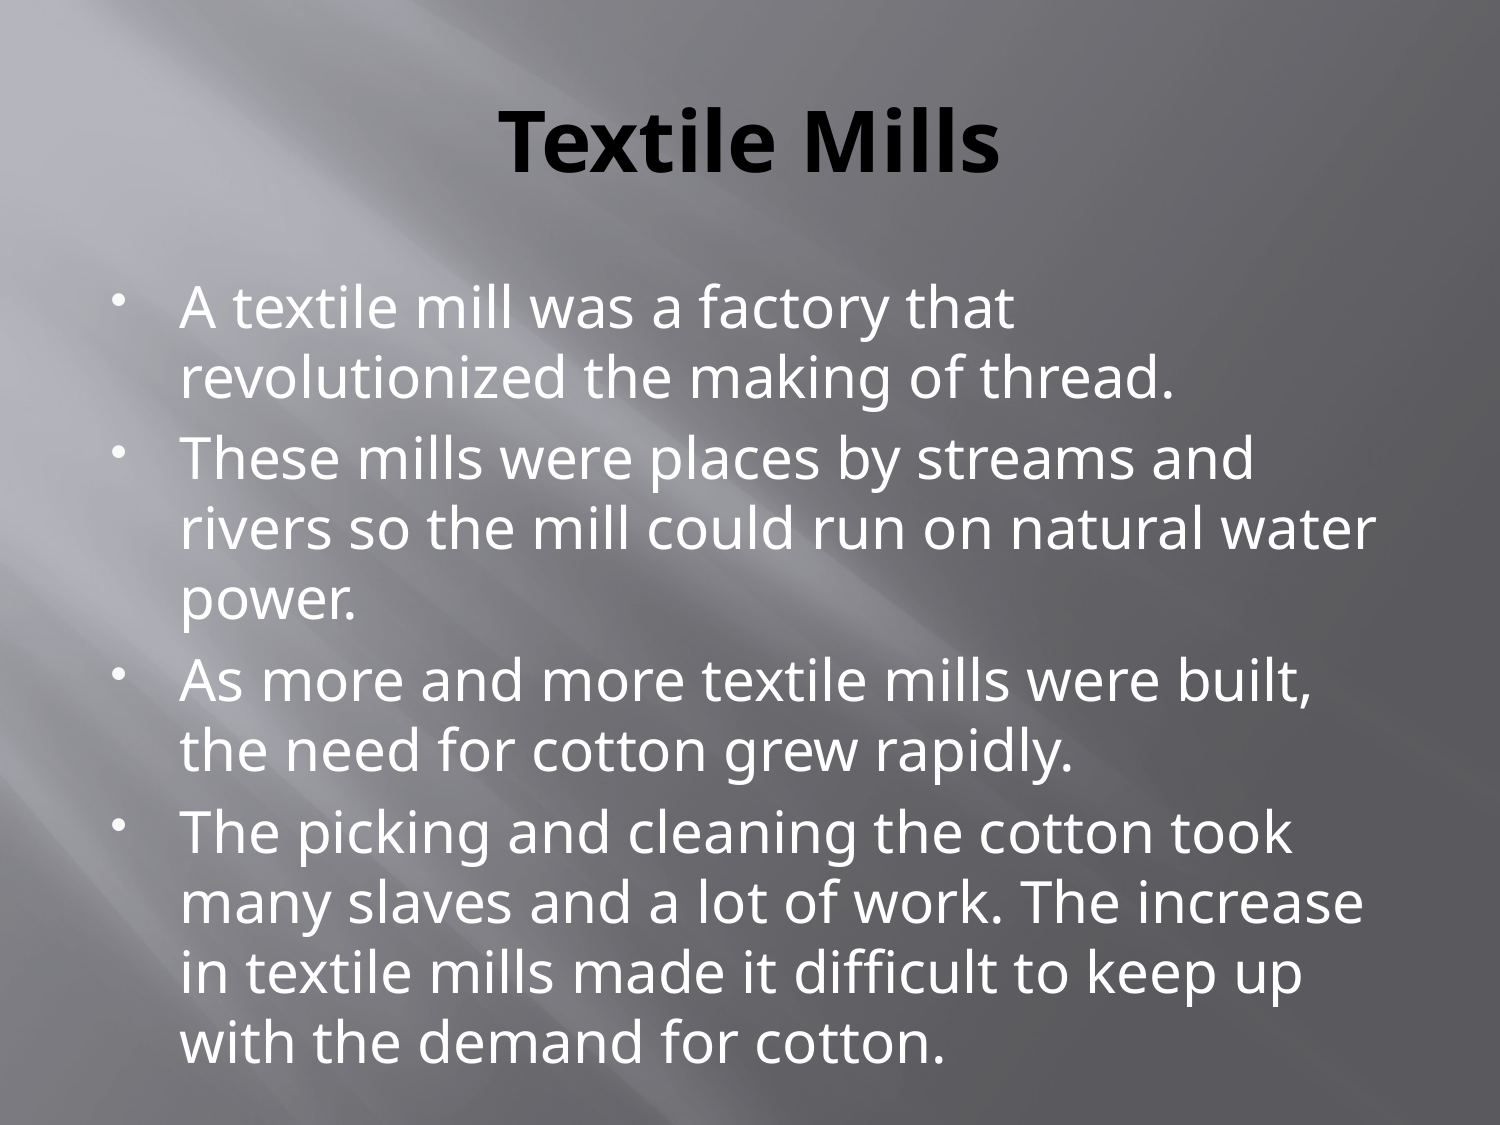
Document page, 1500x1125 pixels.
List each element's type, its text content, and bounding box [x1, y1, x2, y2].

list A textile mill was a factory that revolutionized the making of thread. These mills were places by streams and rivers so the mill could run on natural water power. As more and more textile mills were built, the need for cotton grew rapidly. The picking and cleaning the cotton took many slaves and a lot of work. The increase in textile mills made it difficult to keep up with the demand for cotton. [75, 262, 1425, 1035]
title Textile Mills [75, 45, 1425, 233]
